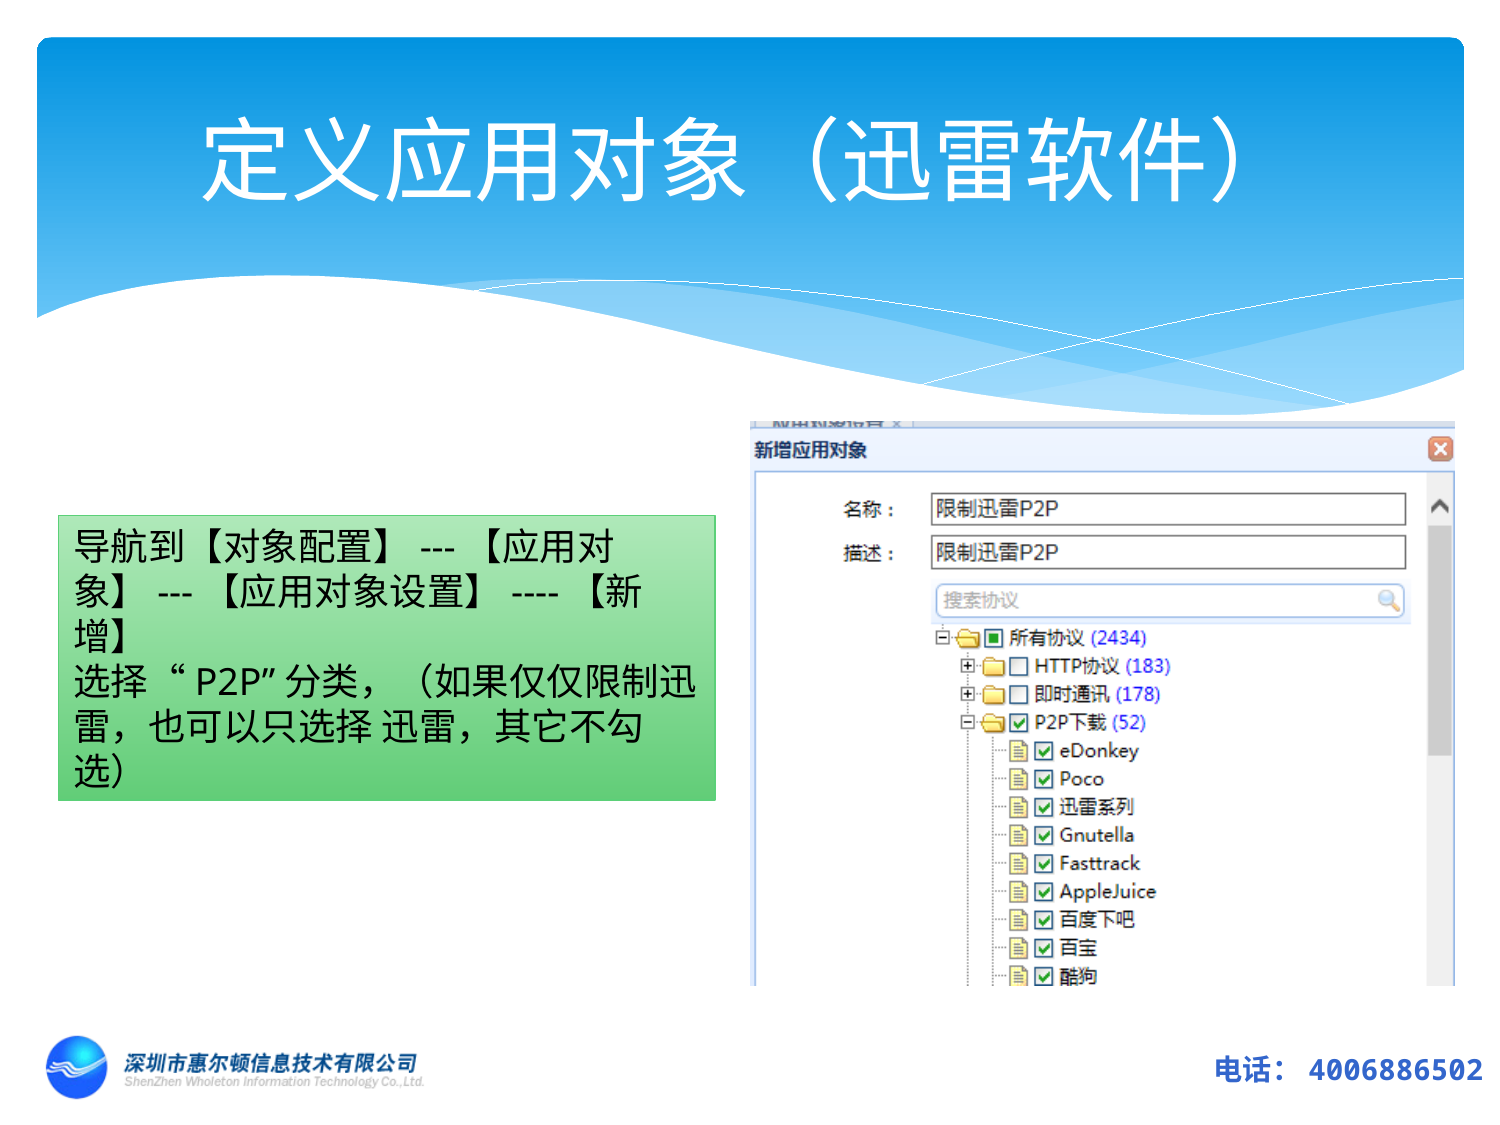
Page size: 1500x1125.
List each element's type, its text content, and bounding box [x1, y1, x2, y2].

picture [24, 1024, 438, 1110]
picture [749, 421, 1455, 987]
title 定义应用对象（迅雷软件） [74, 55, 1426, 262]
text_box 导航到【对象配置】---【应用对象】---【应用对象设置】----【新增】 选择“P2P”分类，（如果仅仅限制迅雷，也可以只选择 迅雷，其它不勾选） [58, 515, 716, 801]
